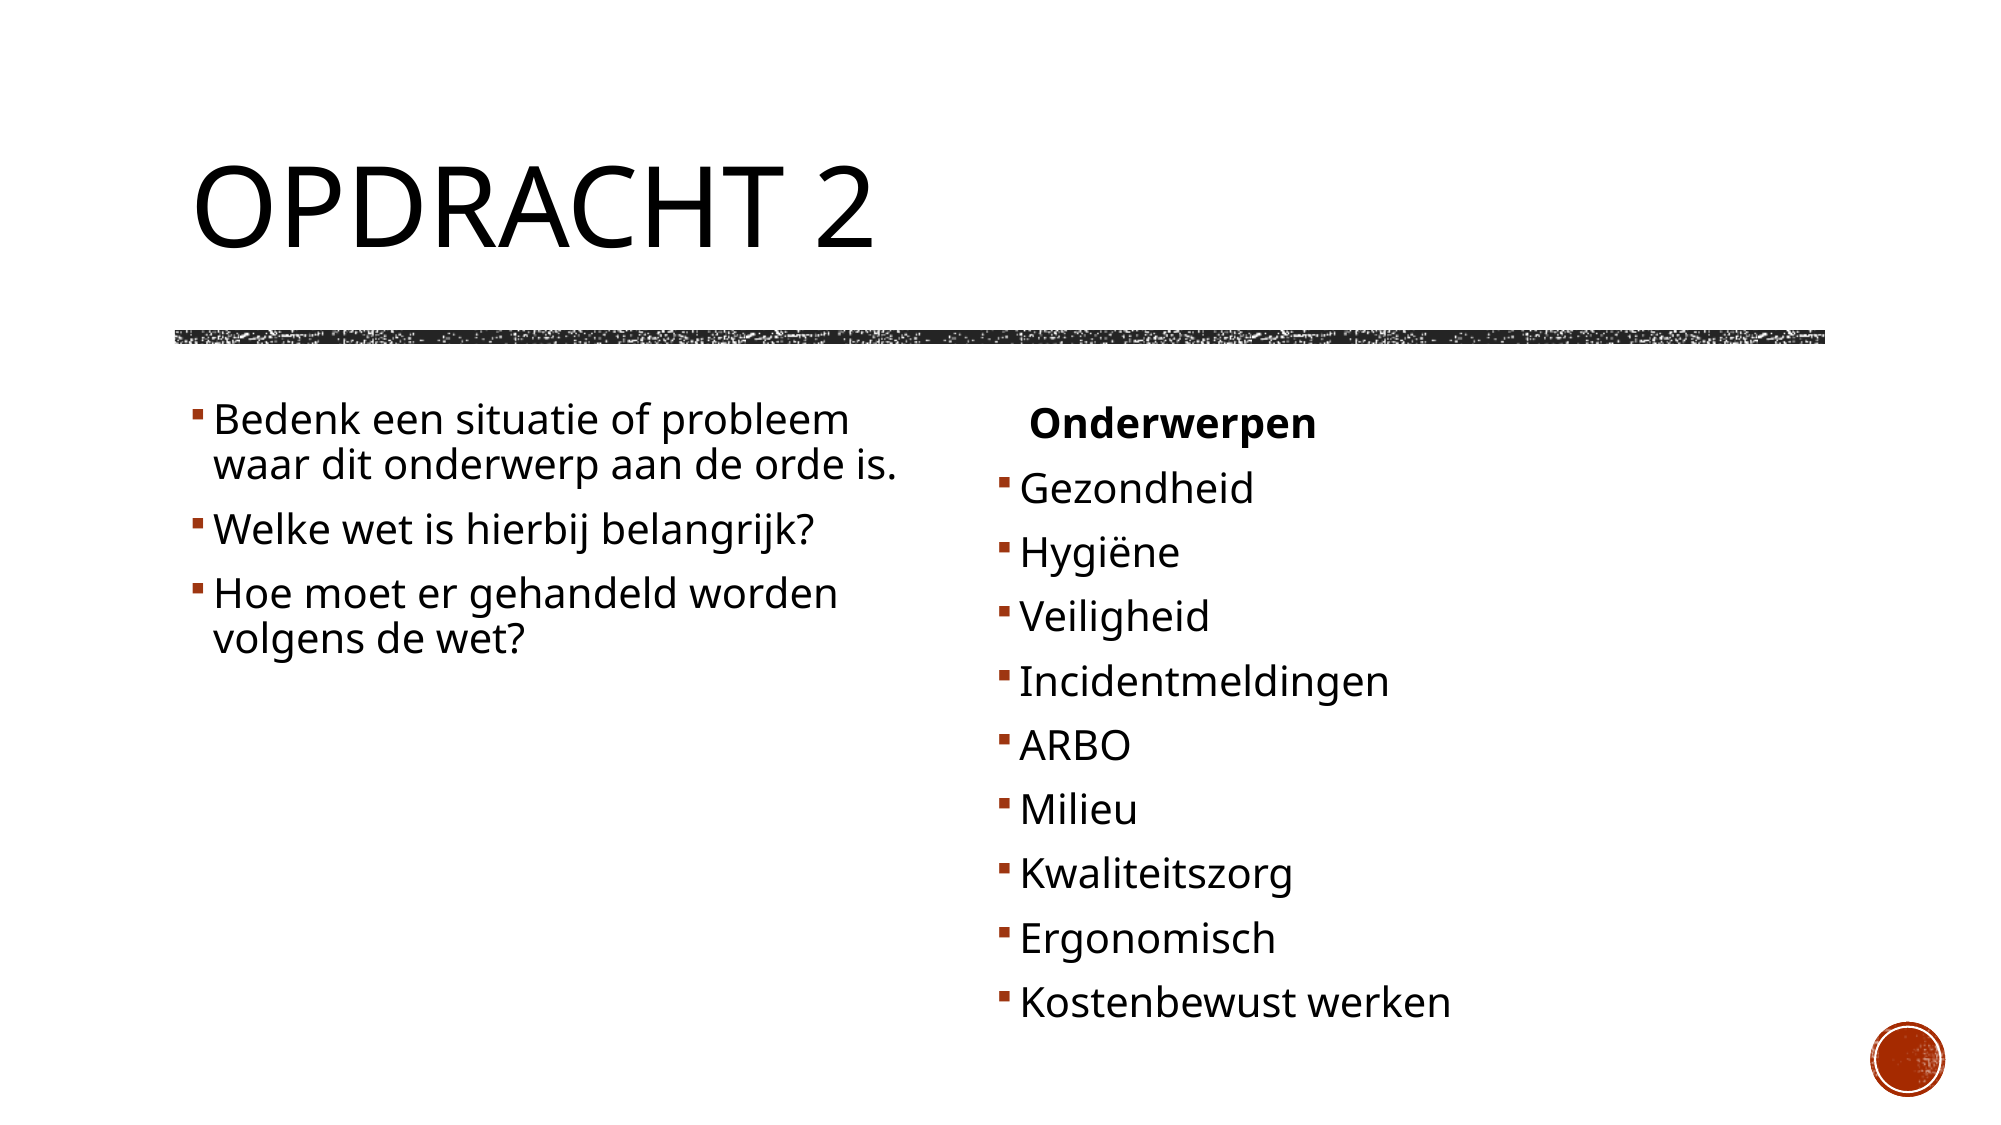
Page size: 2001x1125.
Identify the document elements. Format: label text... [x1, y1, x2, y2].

title Opdracht 2 [175, 79, 1826, 329]
list Bedenk een situatie of probleem waar dit onderwerp aan de orde is. Welke wet is hierbij belangrijk? Hoe moet er gehandeld worden volgens de wet? [174, 391, 935, 929]
text_box [174, 329, 1826, 344]
list Onderwerpen Gezondheid Hygiëne Veiligheid Incidentmeldingen ARBO Milieu Kwaliteitszorg Ergonomisch Kostenbewust werken [981, 395, 1825, 985]
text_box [1872, 1025, 1943, 1095]
